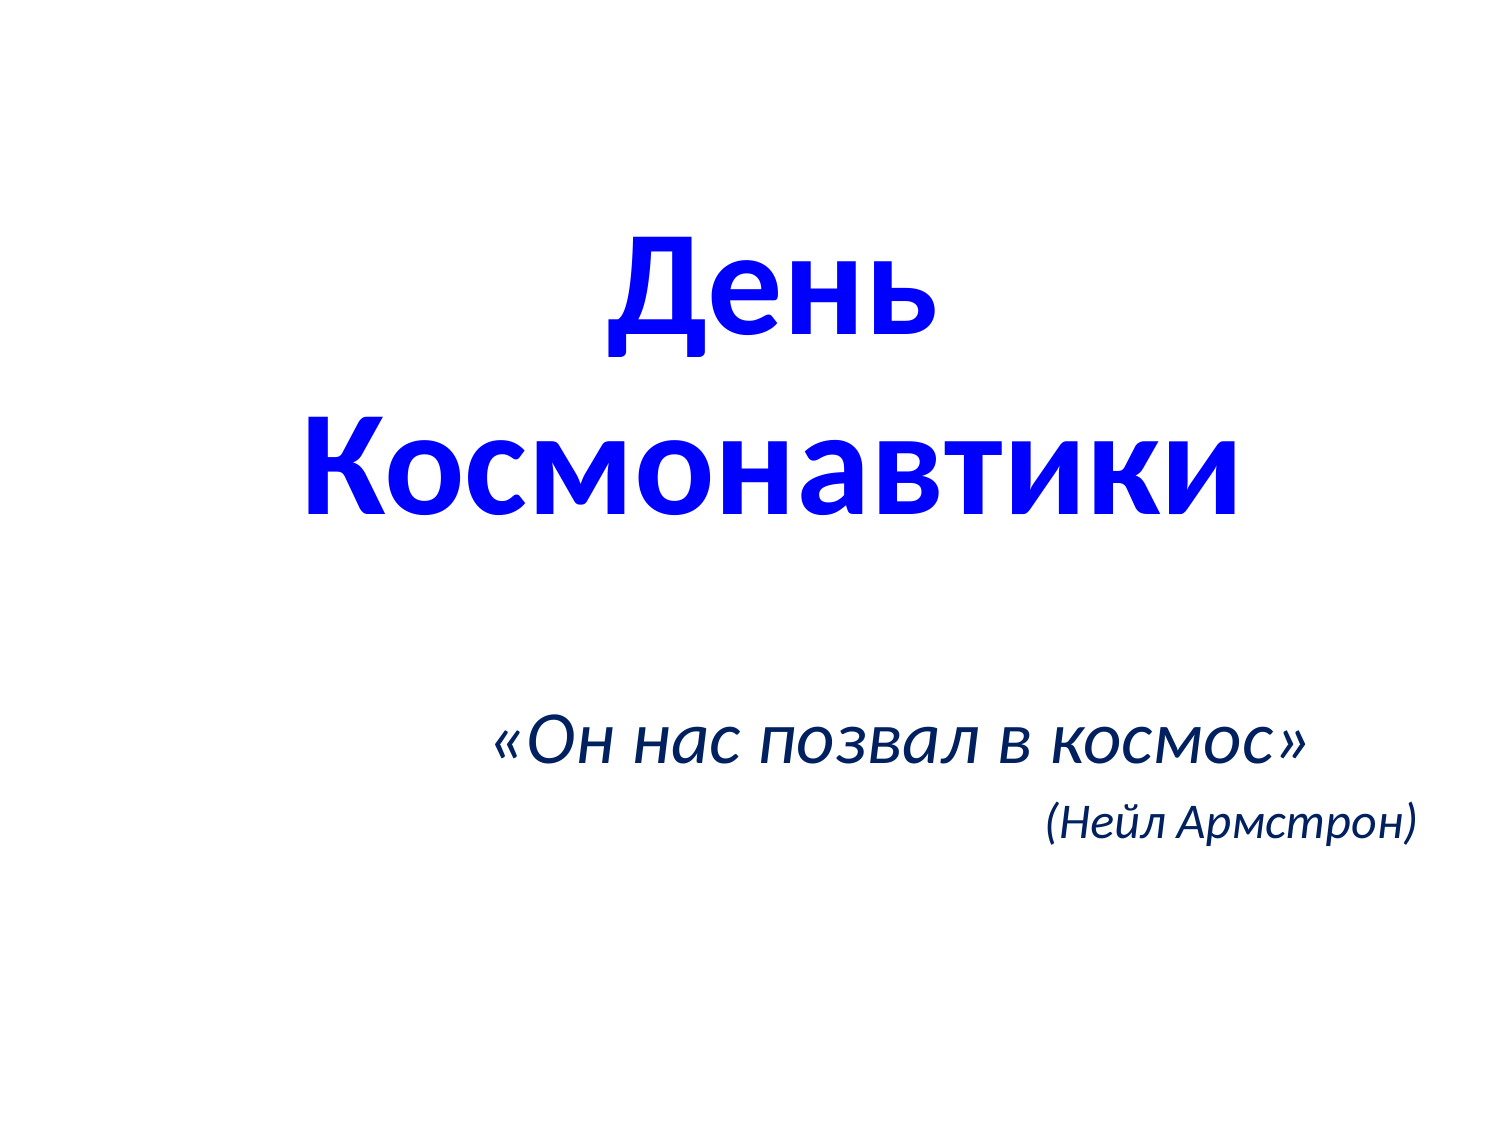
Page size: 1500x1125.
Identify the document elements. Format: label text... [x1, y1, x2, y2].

subtitle «Он нас позвал в космос» (Нейл Армстрон) [383, 680, 1434, 969]
title День Космонавтики [135, 243, 1411, 485]
